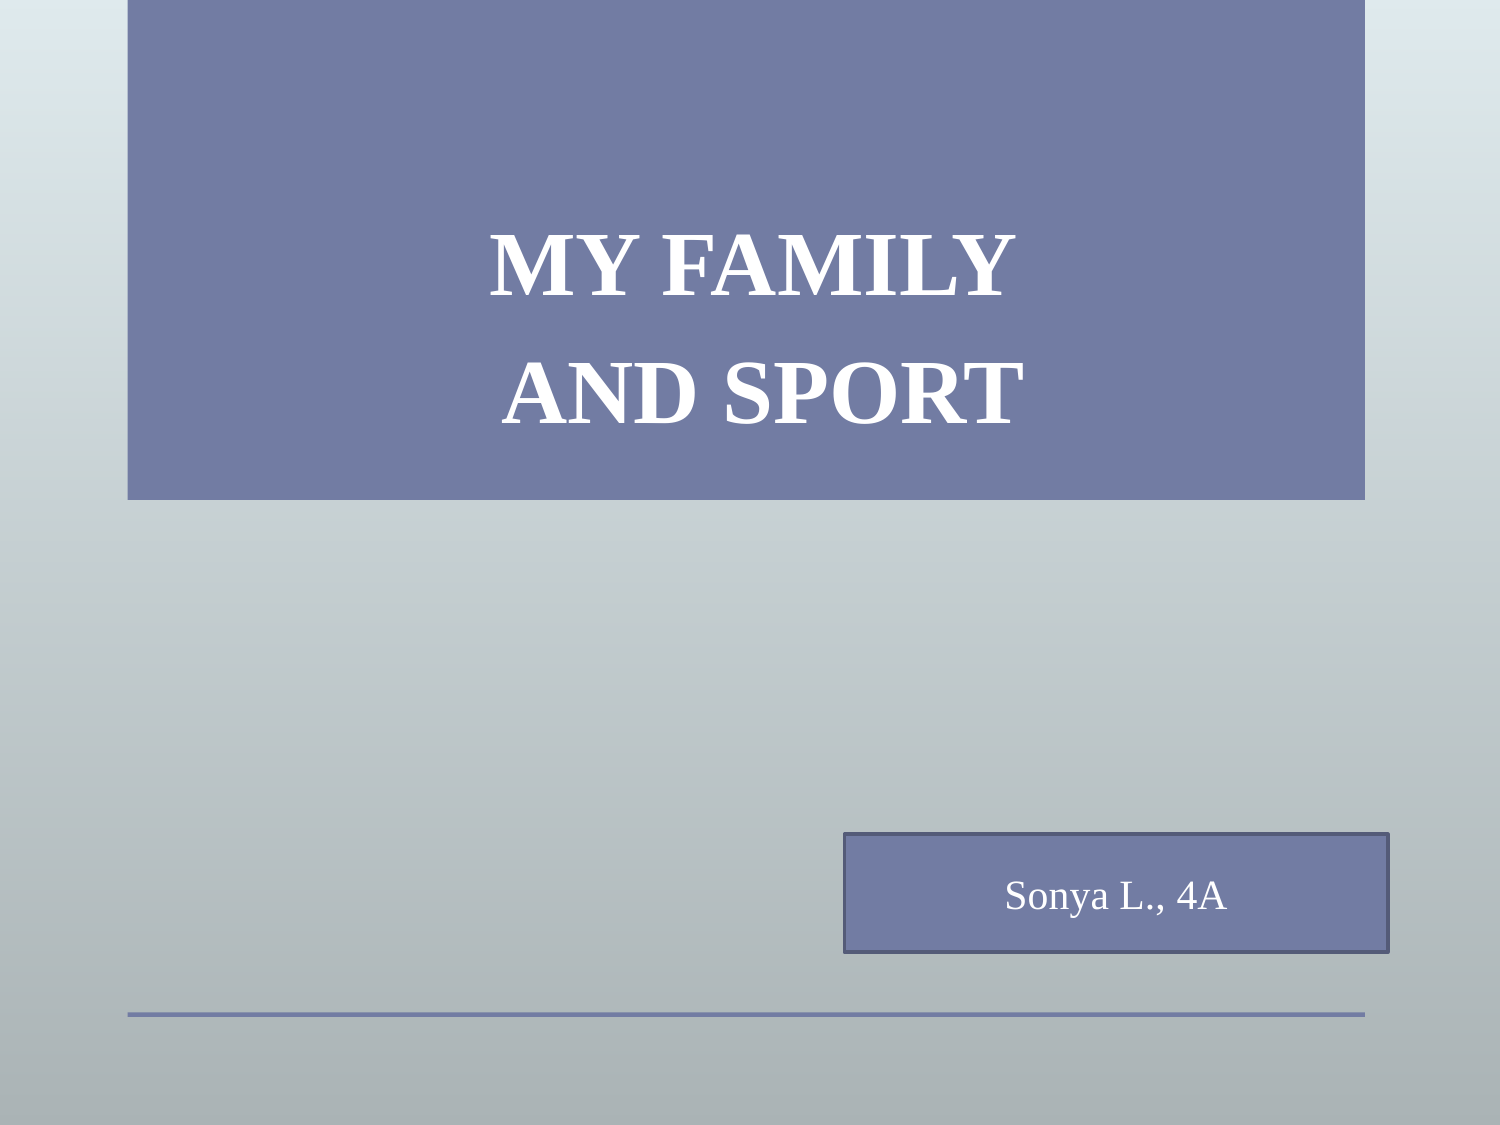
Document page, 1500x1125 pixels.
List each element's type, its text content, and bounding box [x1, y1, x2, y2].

text_box Sonya L., 4A [843, 832, 1390, 954]
title [17, 208, 1500, 587]
subtitle [171, 916, 1471, 1083]
text_box MY FAMILY AND SPORT [340, 196, 1188, 450]
